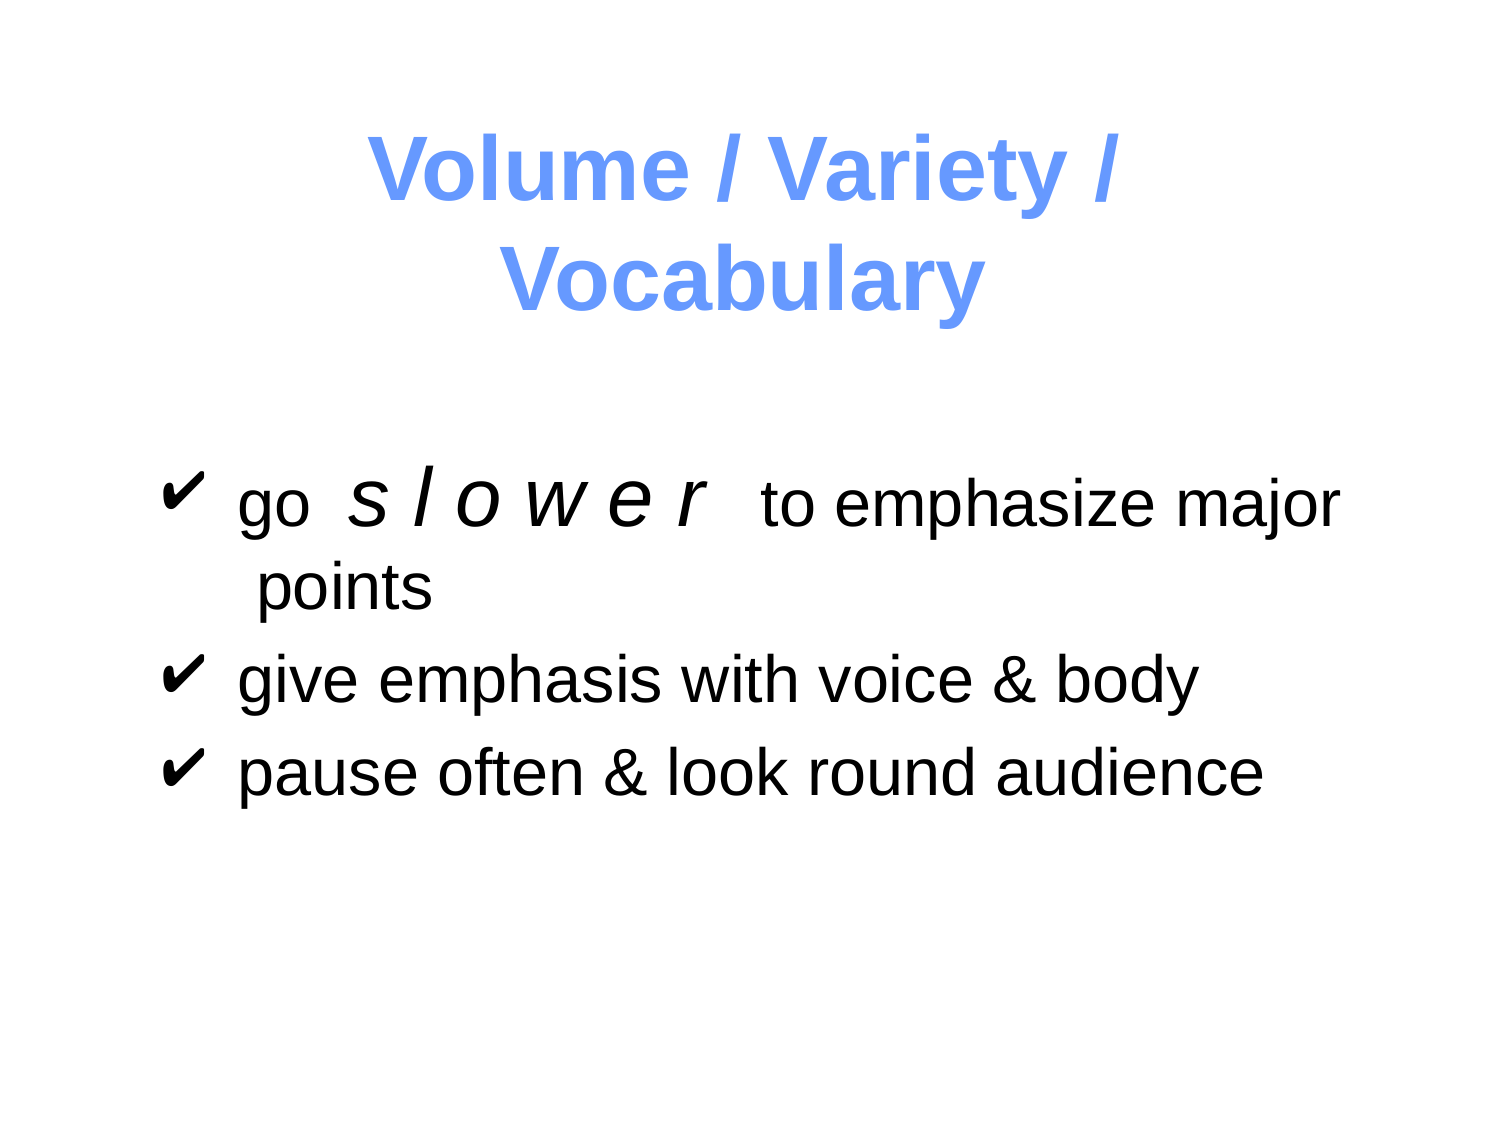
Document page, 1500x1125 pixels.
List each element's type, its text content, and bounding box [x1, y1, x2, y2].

list go s l o w e r to emphasize major points give emphasis with voice & body pause often & look round audience [147, 373, 1376, 1000]
text_box Volume / Variety / Vocabulary [224, 125, 1263, 313]
